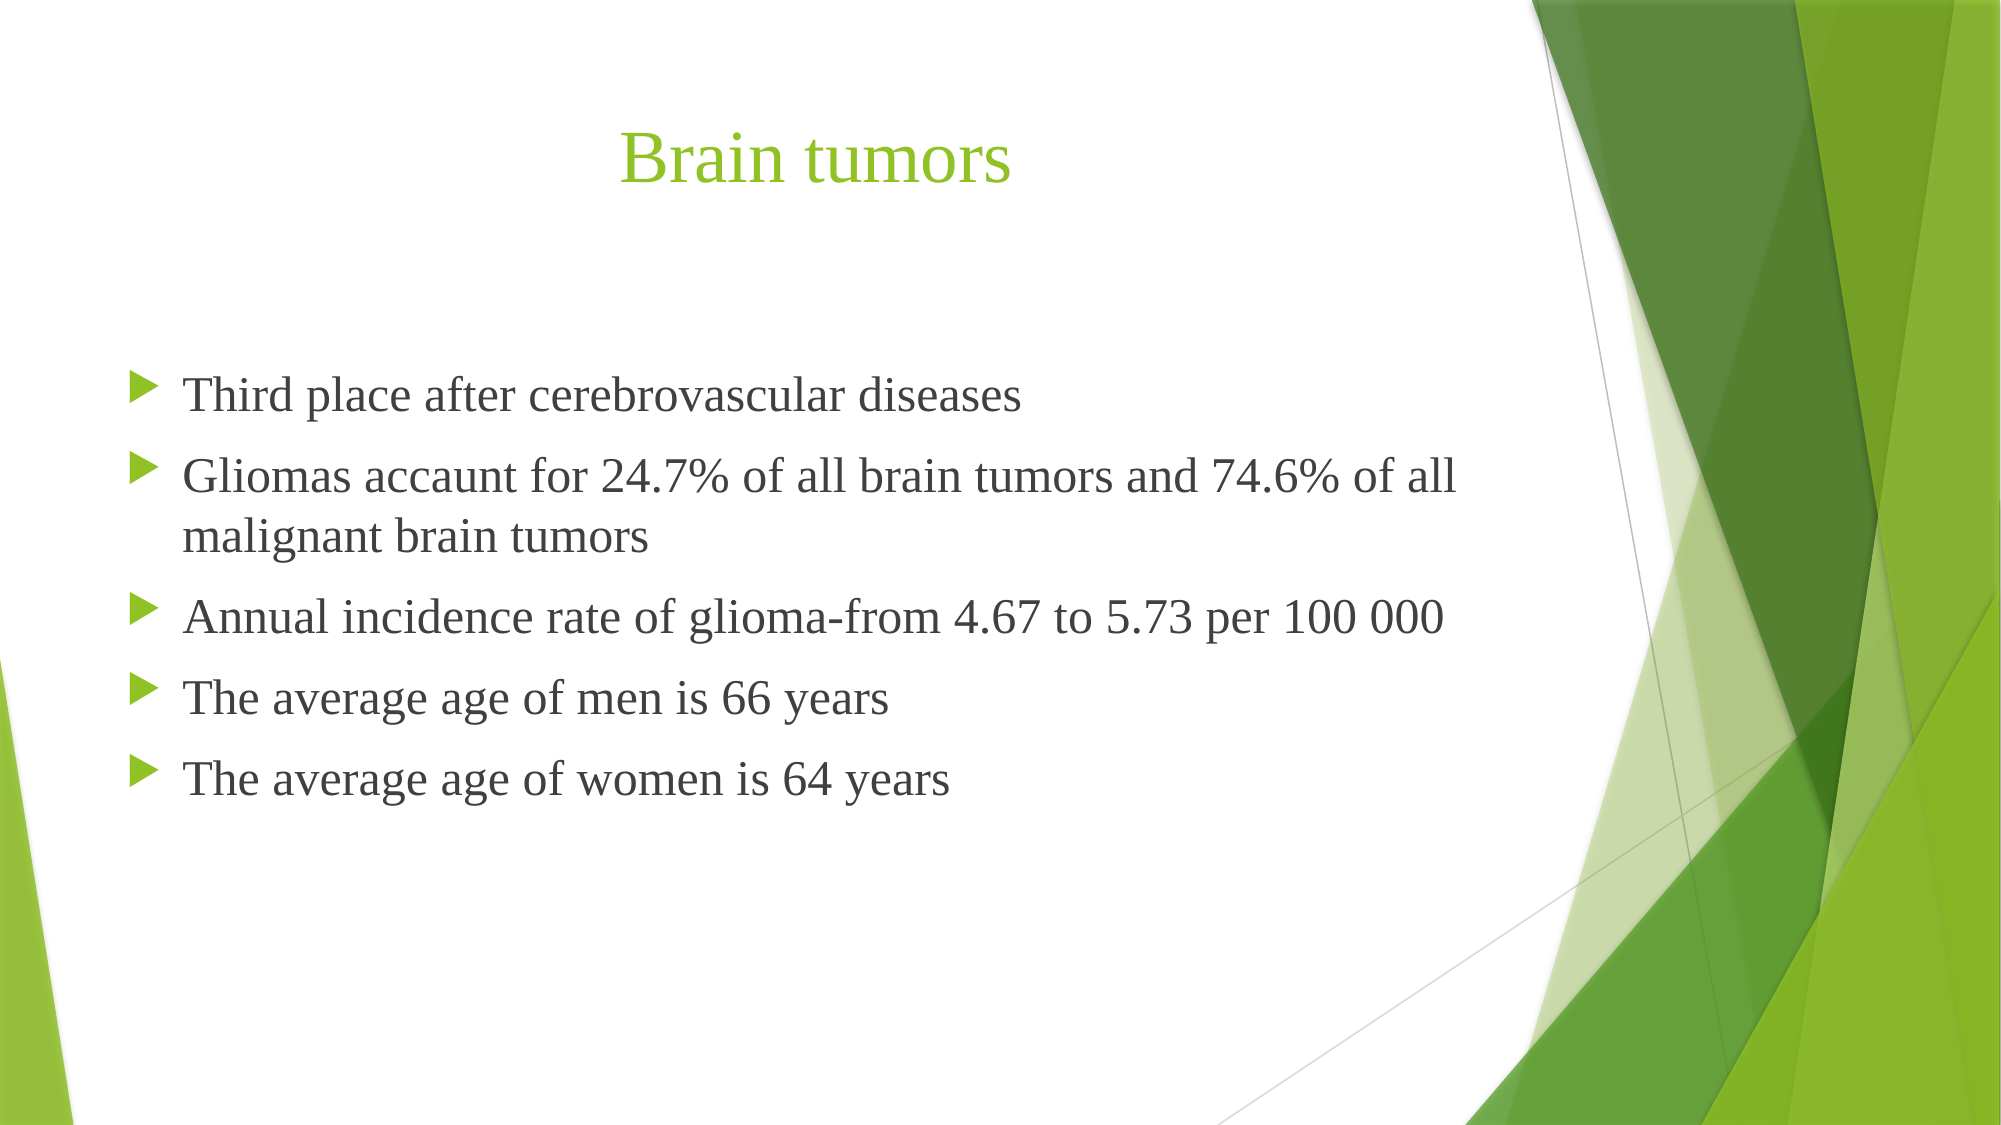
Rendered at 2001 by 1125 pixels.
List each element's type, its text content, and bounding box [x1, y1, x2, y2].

list Third place after cerebrovascular diseases Gliomas accaunt for 24.7% of all brain tumors and 74.6% of all malignant brain tumors Annual incidence rate of glioma-from 4.67 to 5.73 per 100 000 The average age of men is 66 years The average age of women is 64 years [111, 354, 1522, 992]
title Brain tumors [111, 99, 1522, 317]
